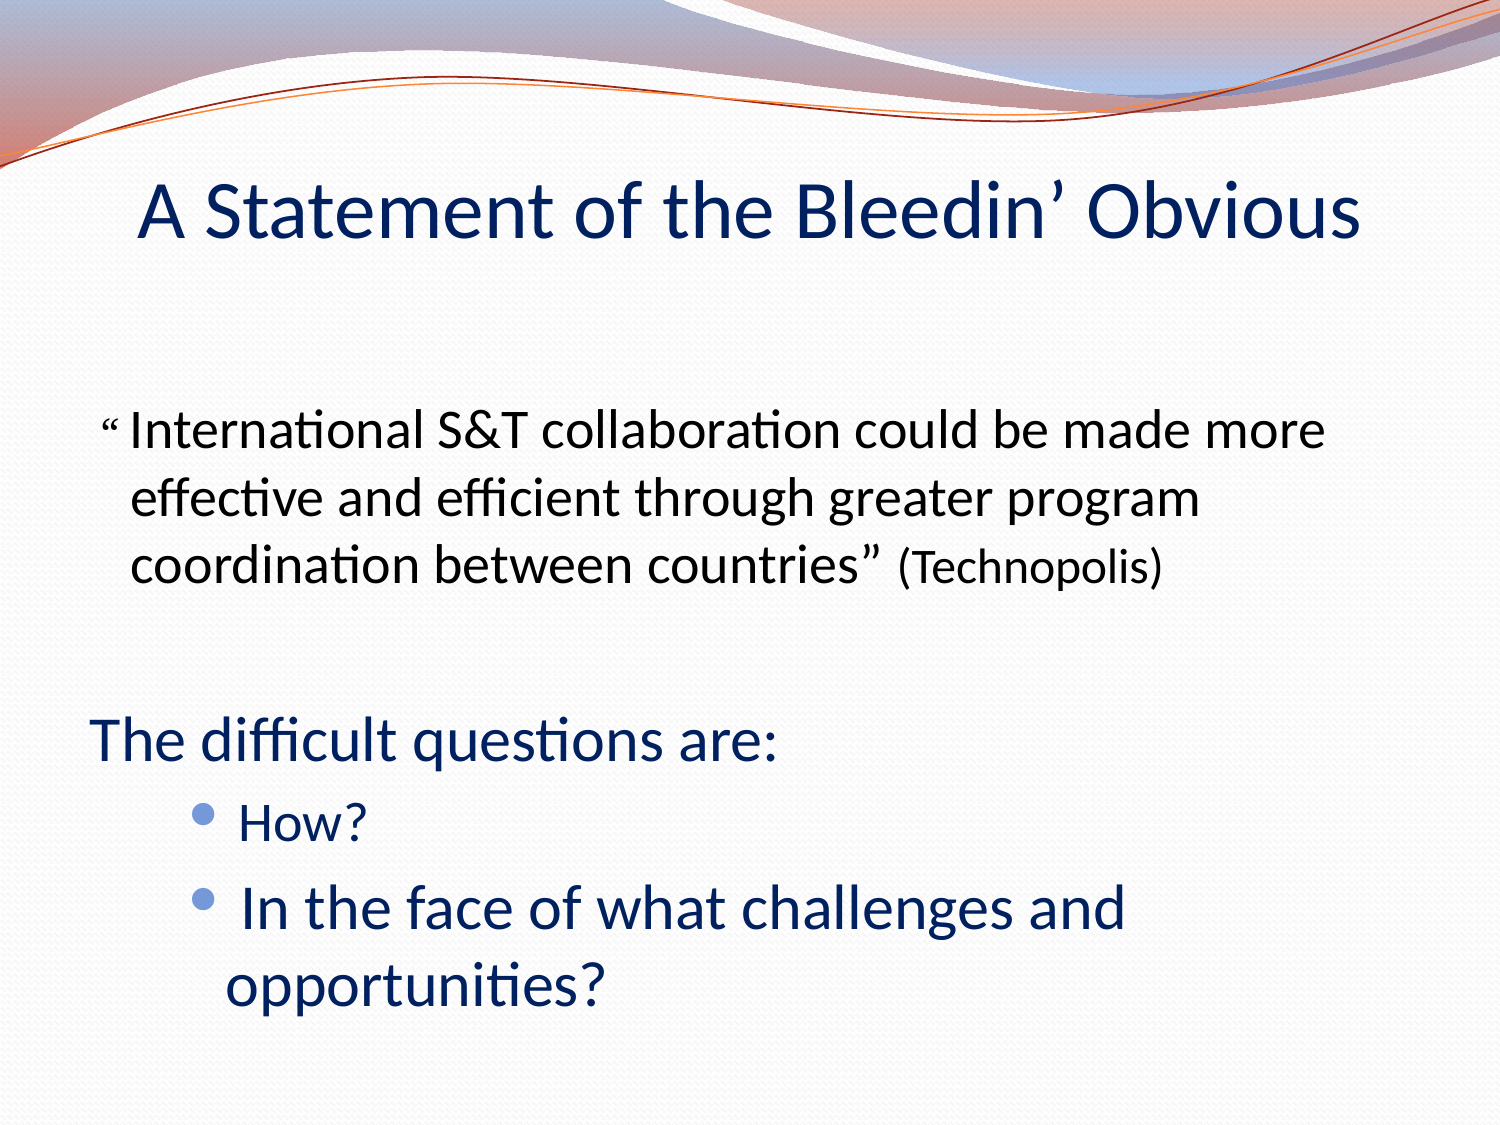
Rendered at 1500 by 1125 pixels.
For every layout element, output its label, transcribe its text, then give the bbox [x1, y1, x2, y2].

title A Statement of the Bleedin’ Obvious [75, 115, 1425, 256]
list “ International S&T collaboration could be made more effective and efficient through greater program coordination between countries” (Technopolis) The difficult questions are: How? In the face of what challenges and opportunities? [75, 385, 1425, 1038]
